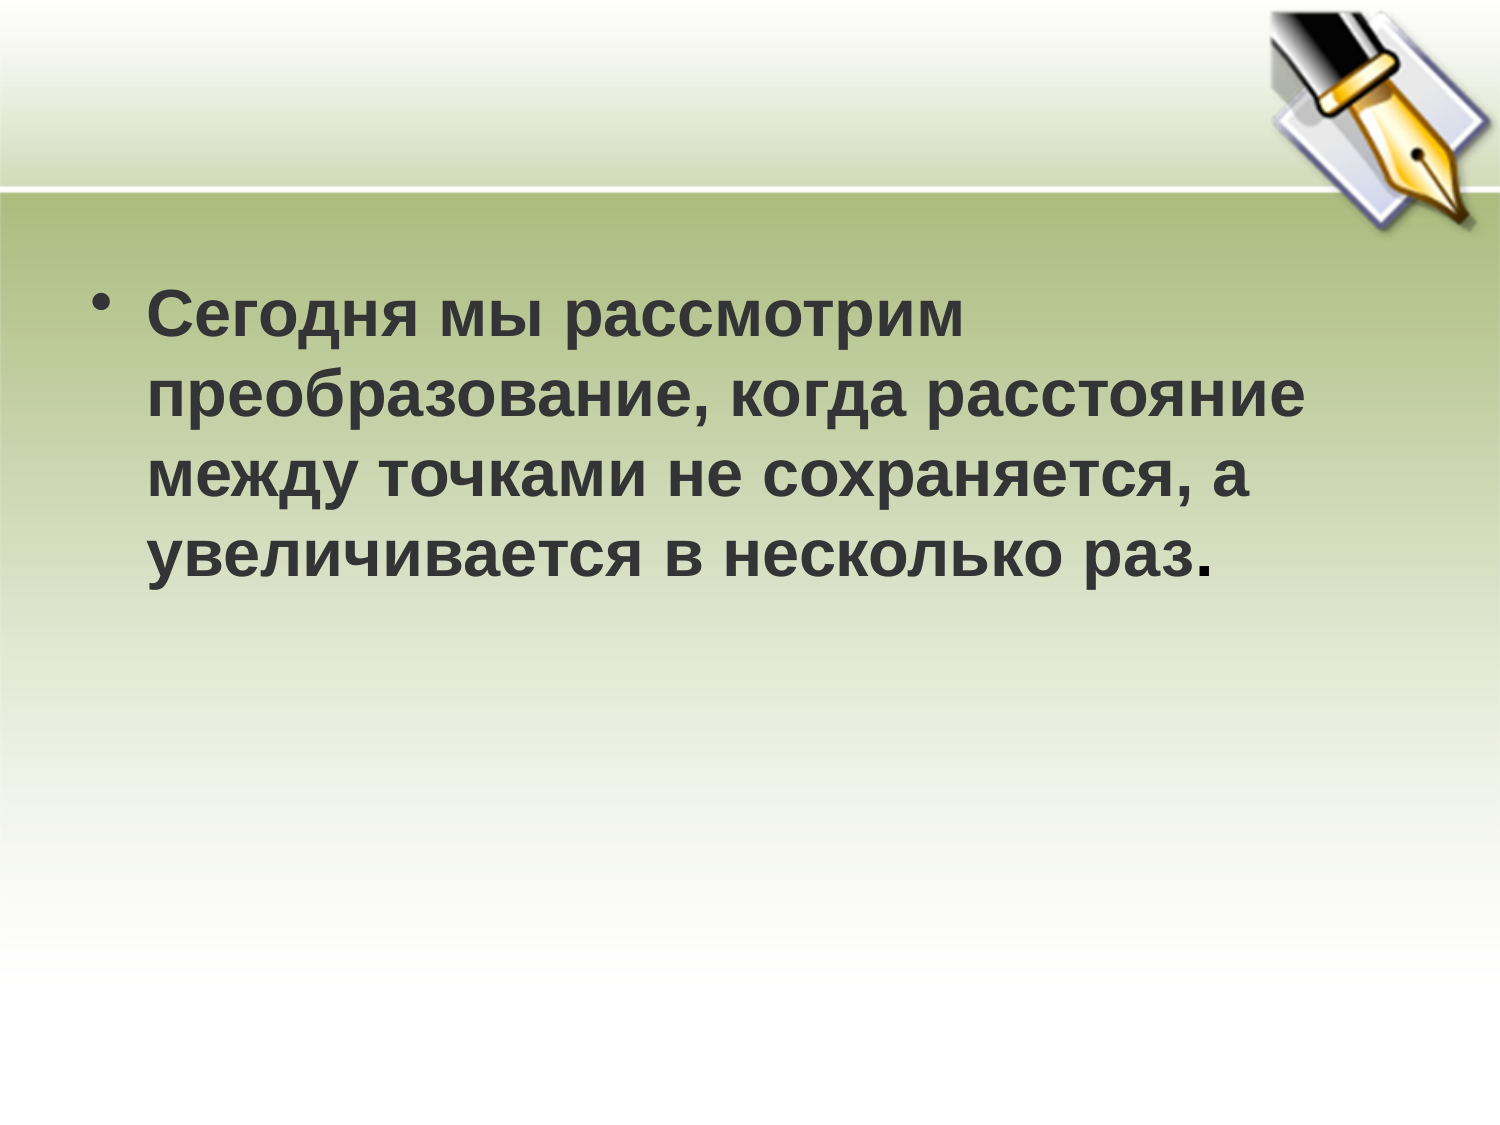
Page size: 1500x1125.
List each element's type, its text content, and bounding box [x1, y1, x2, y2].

list Сегодня мы рассмотрим преобразование, когда расстояние между точками не сохраняется, а увеличивается в несколько раз. [74, 262, 1426, 1006]
picture [0, 0, 1500, 1125]
